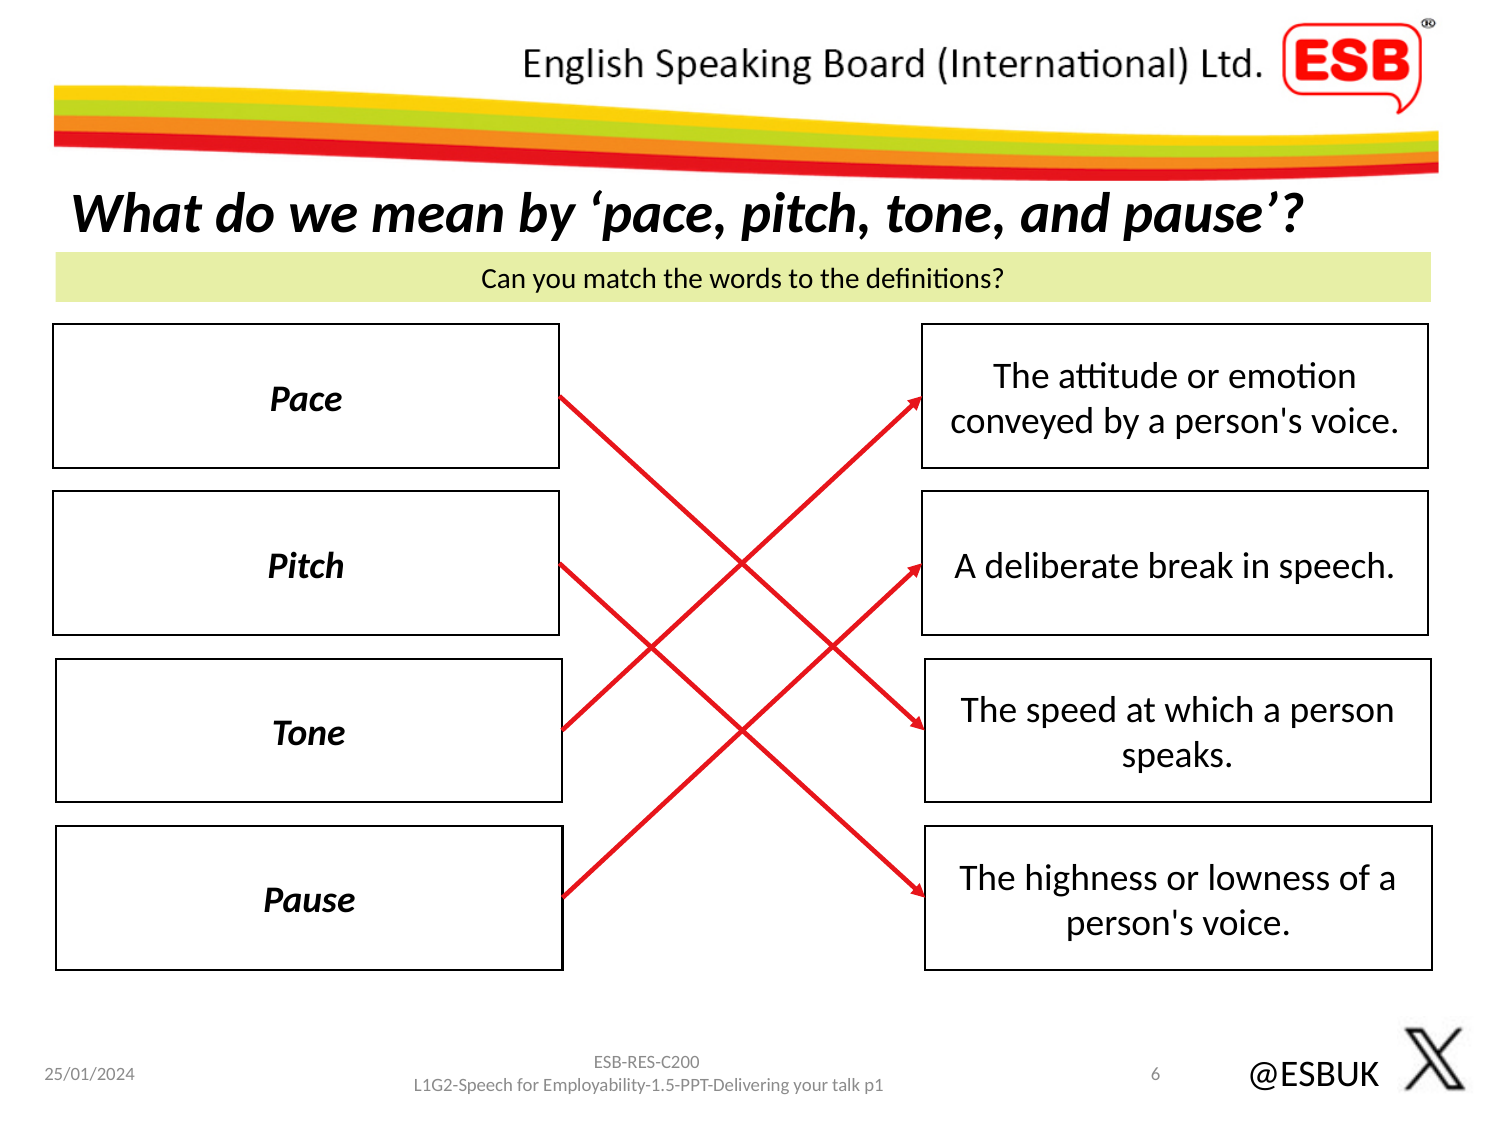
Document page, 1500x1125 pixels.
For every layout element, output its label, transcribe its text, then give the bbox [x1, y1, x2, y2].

slide_number 6 [930, 1042, 1176, 1103]
text_box A deliberate break in speech. [925, 490, 1429, 636]
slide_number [29, 1042, 367, 1103]
footer ESB-RES-C200 L1G2-Speech for Employability-1.5-PPT-Delivering your talk p1 [395, 1042, 902, 1103]
text_box Tone [55, 658, 559, 803]
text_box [561, 396, 923, 731]
text_box The speed at which a person speaks. [926, 658, 1432, 803]
text_box Pace [52, 323, 560, 469]
text_box Pitch [52, 490, 559, 636]
text_box The highness or lowness of a person's voice. [924, 825, 1433, 971]
text_box The attitude or emotion conveyed by a person's voice. [921, 323, 1429, 469]
picture [1397, 1016, 1478, 1103]
text_box Pause [55, 825, 564, 971]
text_box Can you match the words to the definitions? [55, 252, 1431, 302]
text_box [562, 563, 923, 898]
picture [0, 0, 1500, 189]
title What do we mean by ‘pace, pitch, tone, and pause’? [55, 155, 1450, 274]
